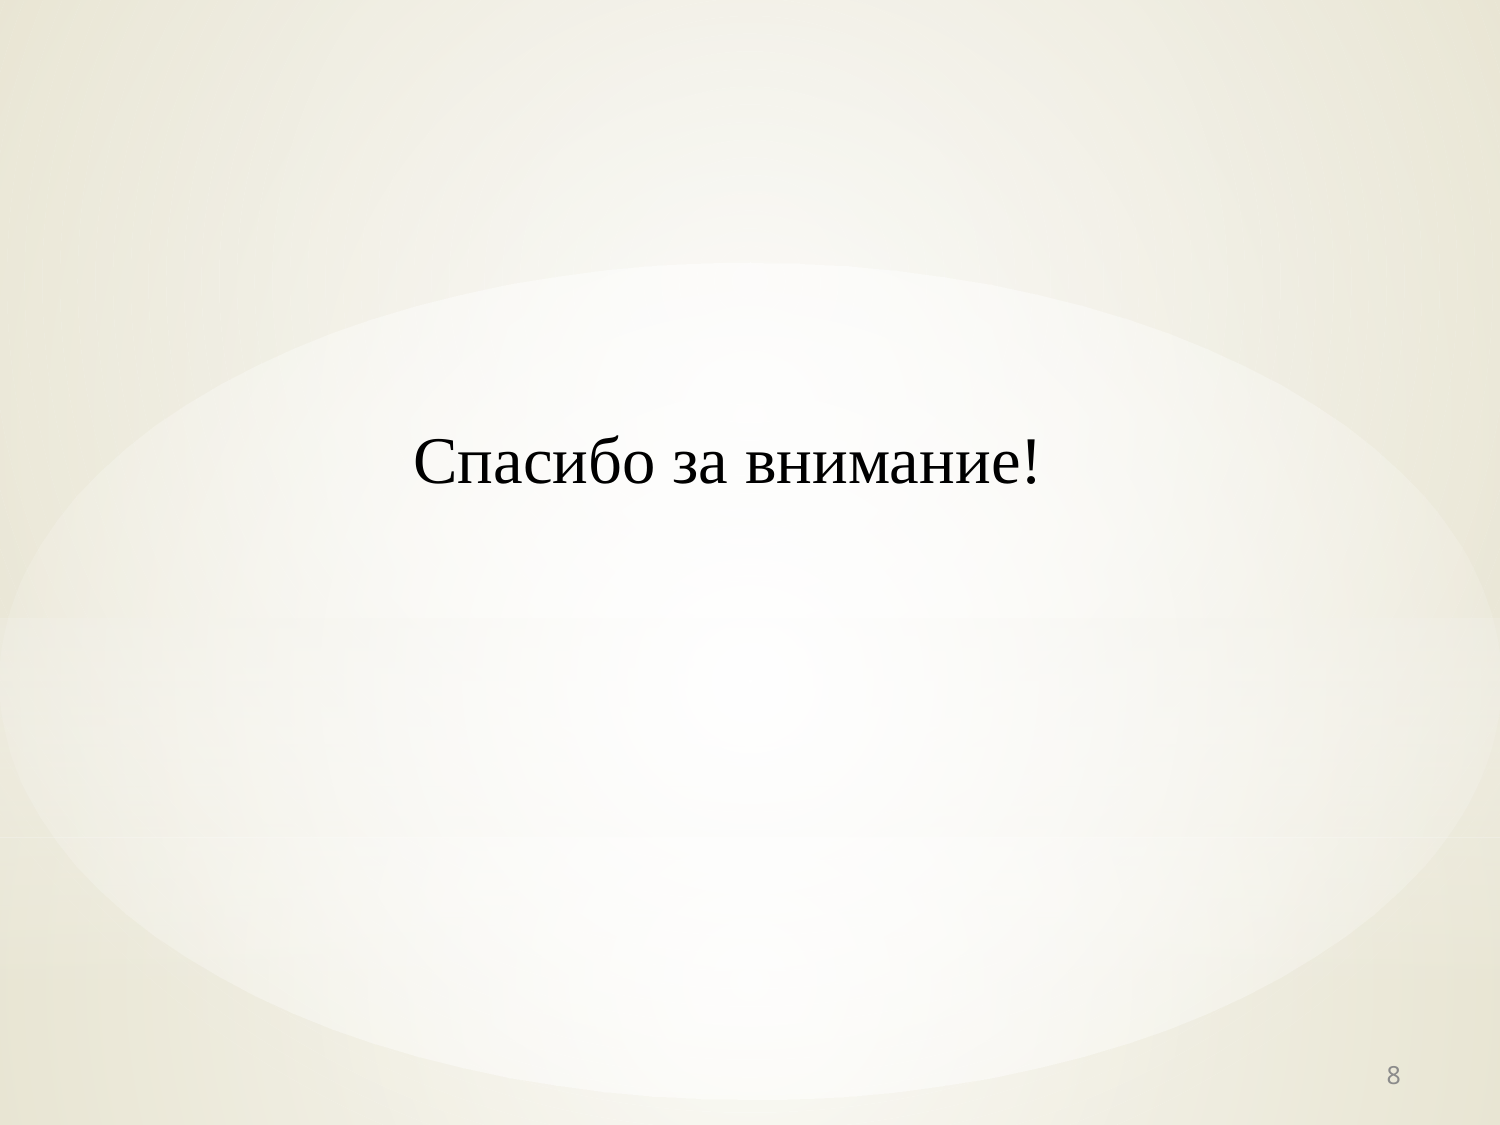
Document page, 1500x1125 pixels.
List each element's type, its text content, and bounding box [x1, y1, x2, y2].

text_box Спасибо за внимание! [398, 409, 1059, 505]
slide_number 8 [1352, 1046, 1436, 1107]
